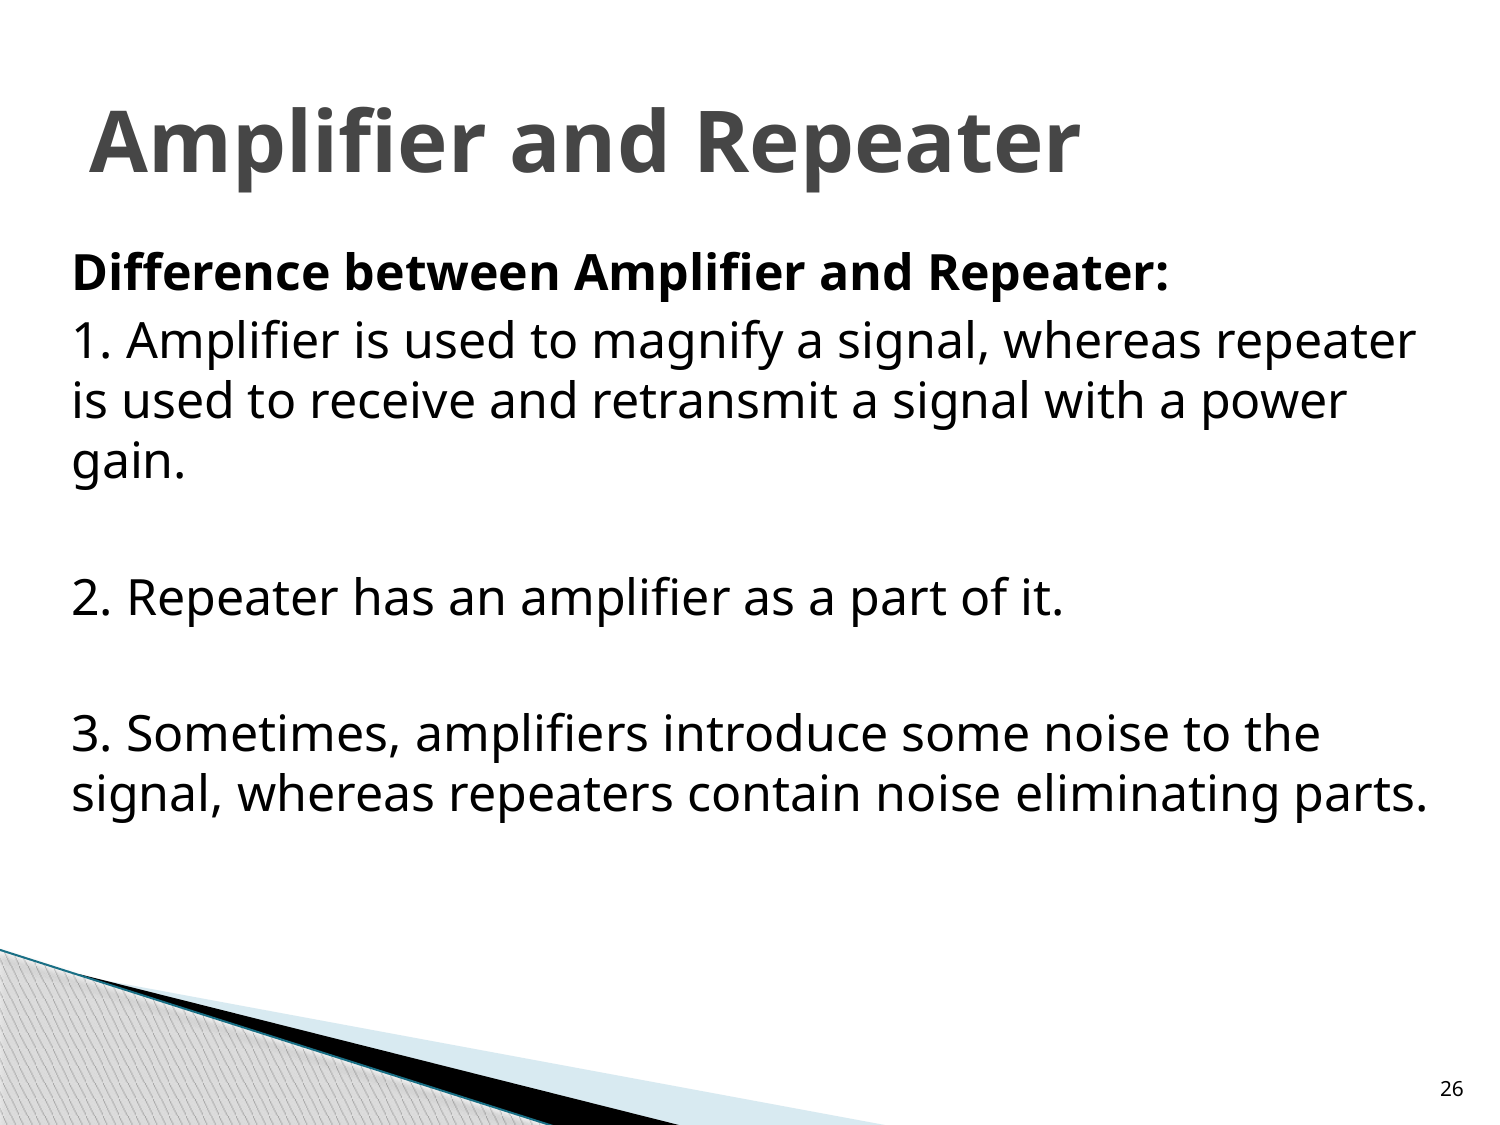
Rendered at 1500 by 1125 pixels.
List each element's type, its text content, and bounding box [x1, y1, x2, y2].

title Amplifier and Repeater [75, 45, 1425, 233]
list Difference between Amplifier and Repeater: 1. Amplifier is used to magnify a signal, whereas repeater is used to receive and retransmit a signal with a power gain. 2. Repeater has an amplifier as a part of it. 3. Sometimes, amplifiers introduce some noise to the signal, whereas repeaters contain noise eliminating parts. [38, 232, 1459, 975]
slide_number 26 [1418, 1051, 1479, 1112]
